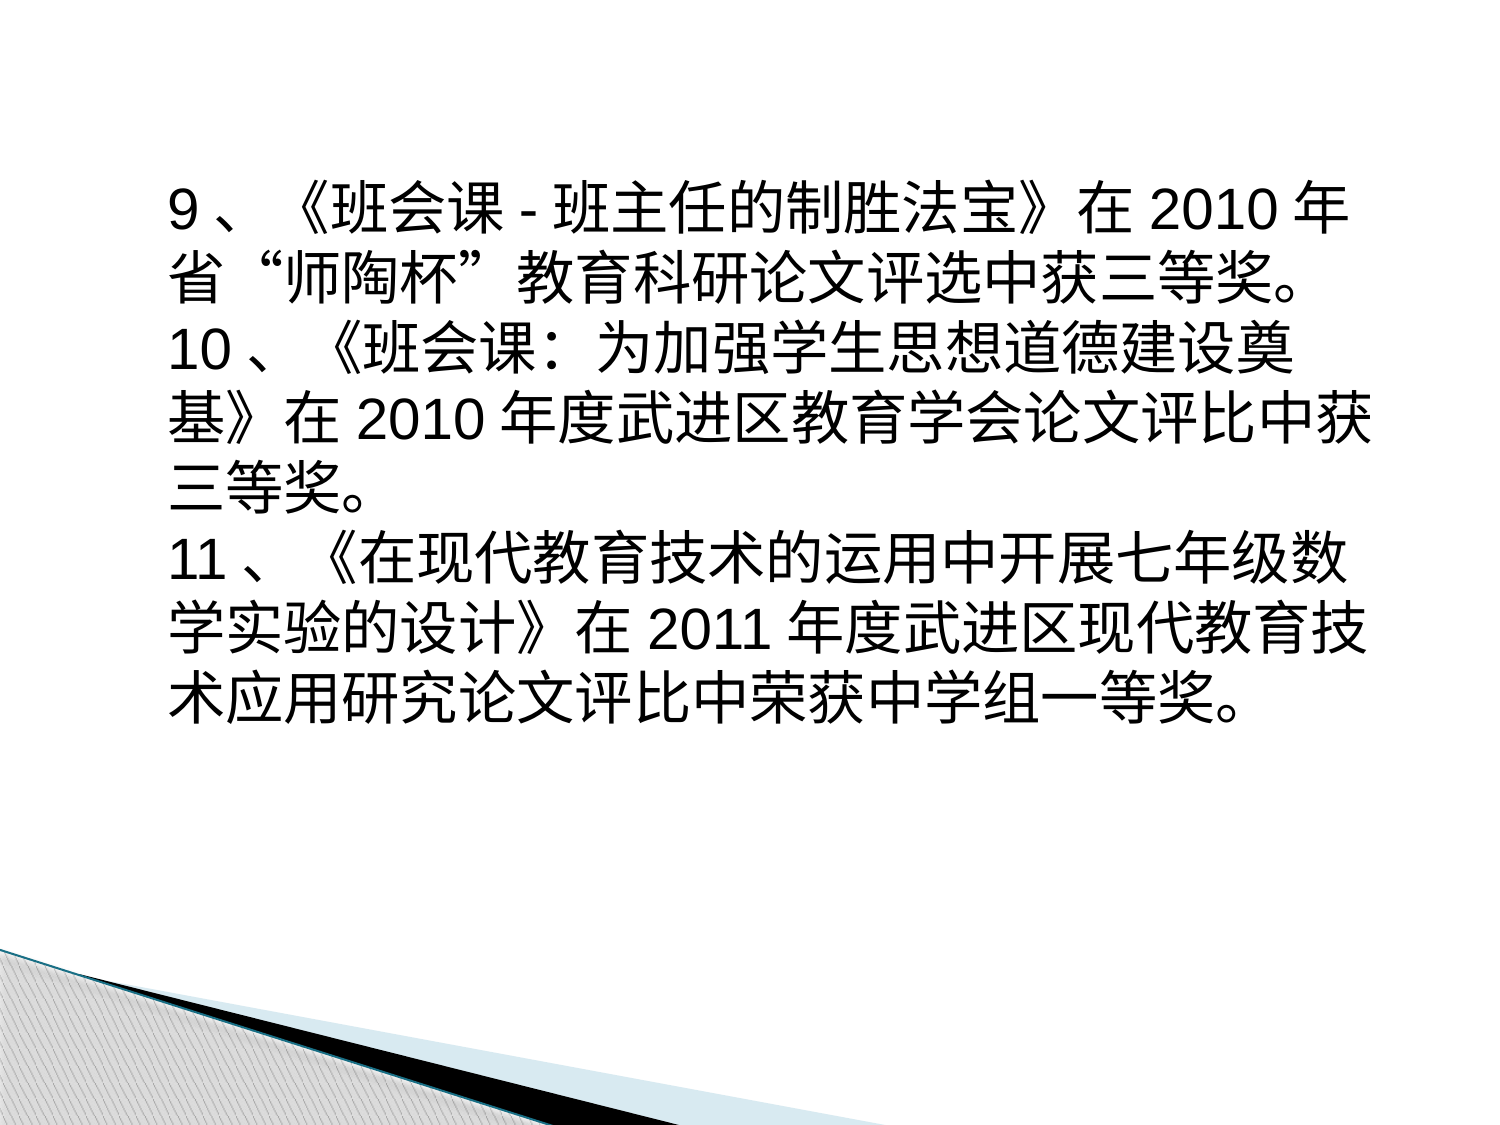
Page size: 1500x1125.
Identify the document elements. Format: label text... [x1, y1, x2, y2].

text_box 9、《班会课-班主任的制胜法宝》在2010年省“师陶杯”教育科研论文评选中获三等奖。 10、《班会课：为加强学生思想道德建设奠基》在2010年度武进区教育学会论文评比中获三等奖。 11、《在现代教育技术的运用中开展七年级数学实验的设计》在2011年度武进区现代教育技术应用研究论文评比中荣获中学组一等奖。 [152, 163, 1395, 739]
